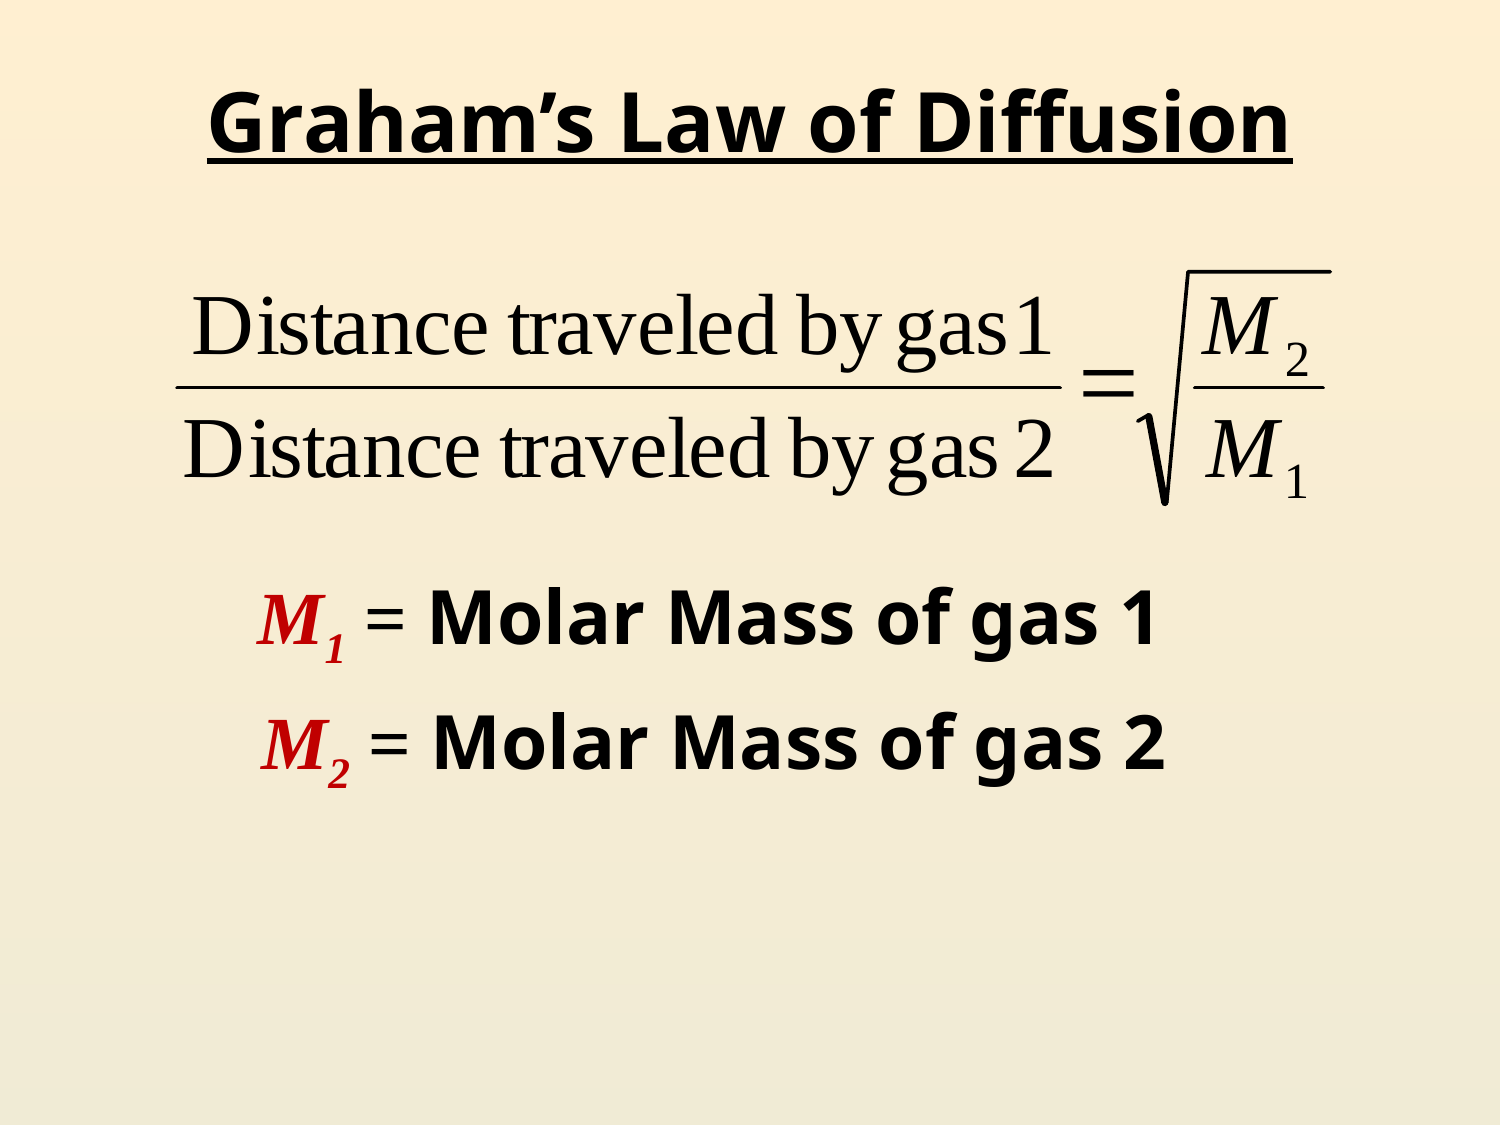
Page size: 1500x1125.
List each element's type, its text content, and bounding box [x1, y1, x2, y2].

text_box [162, 249, 1350, 526]
text_box M2 = Molar Mass of gas 2 [246, 687, 1182, 805]
title Graham’s Law of Diffusion [99, 37, 1401, 201]
text_box M1 = Molar Mass of gas 1 [243, 562, 1178, 680]
